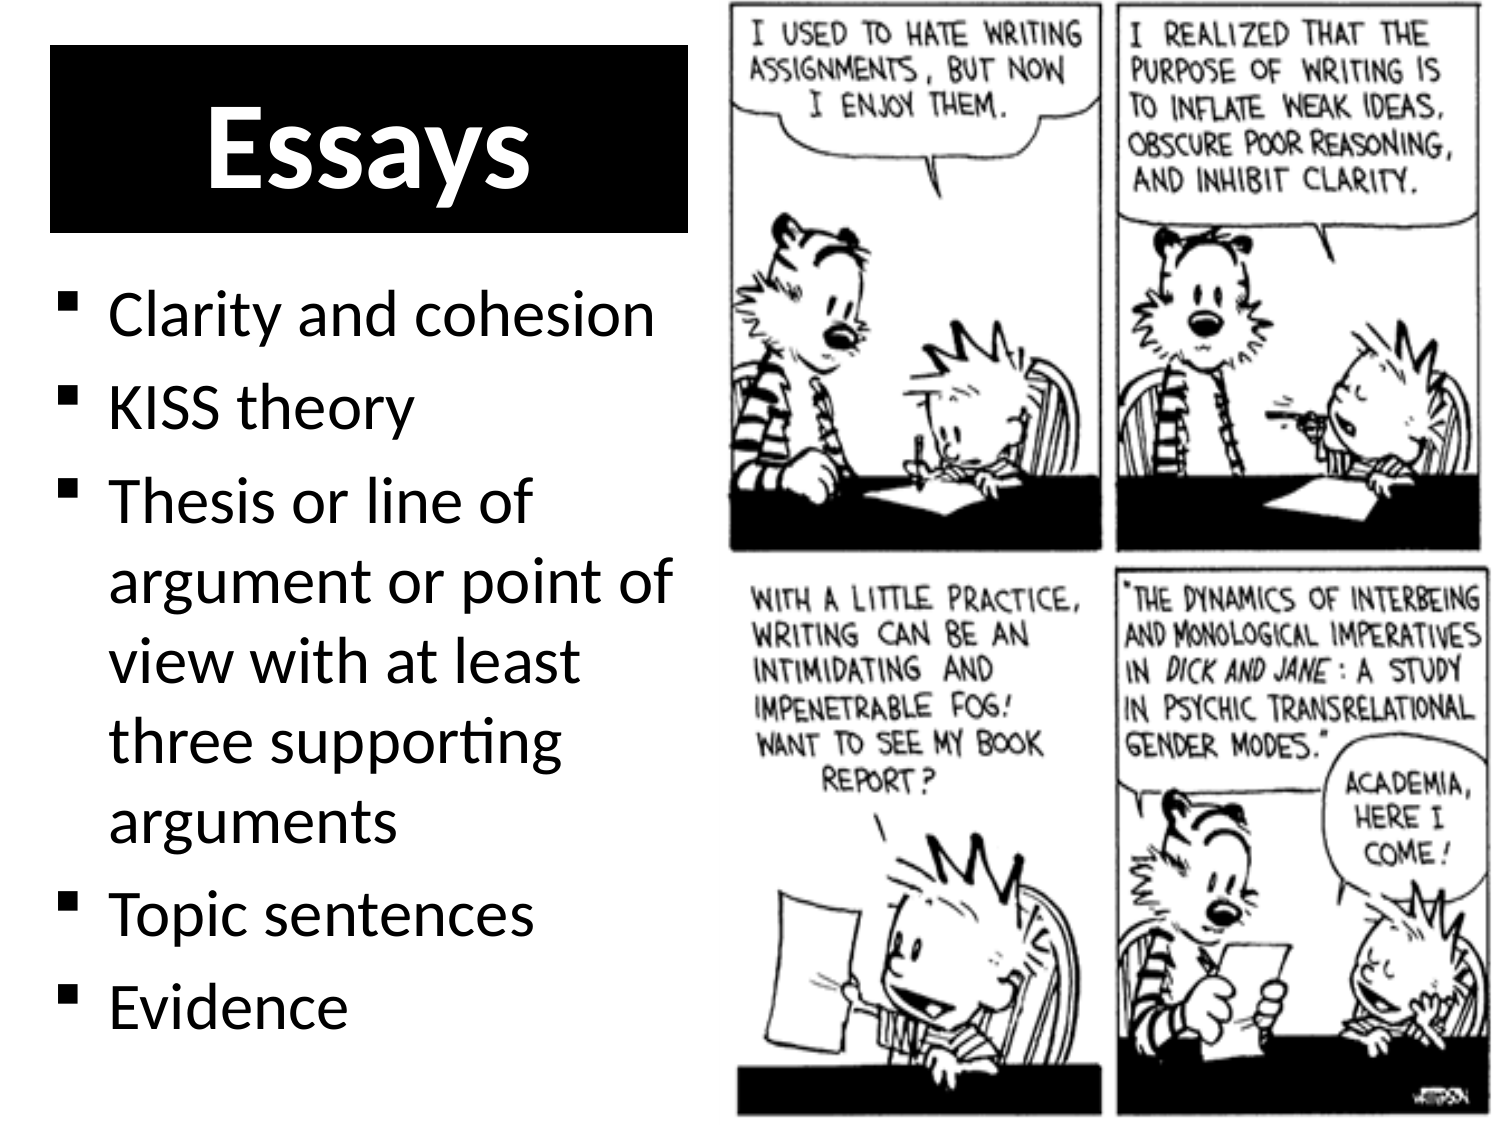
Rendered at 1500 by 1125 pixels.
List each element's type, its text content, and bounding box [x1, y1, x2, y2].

list Clarity and cohesion KISS theory Thesis or line of argument or point of view with at least three supporting arguments Topic sentences Evidence [37, 262, 700, 1088]
title Essays [50, 45, 688, 233]
picture [718, 0, 1500, 1125]
